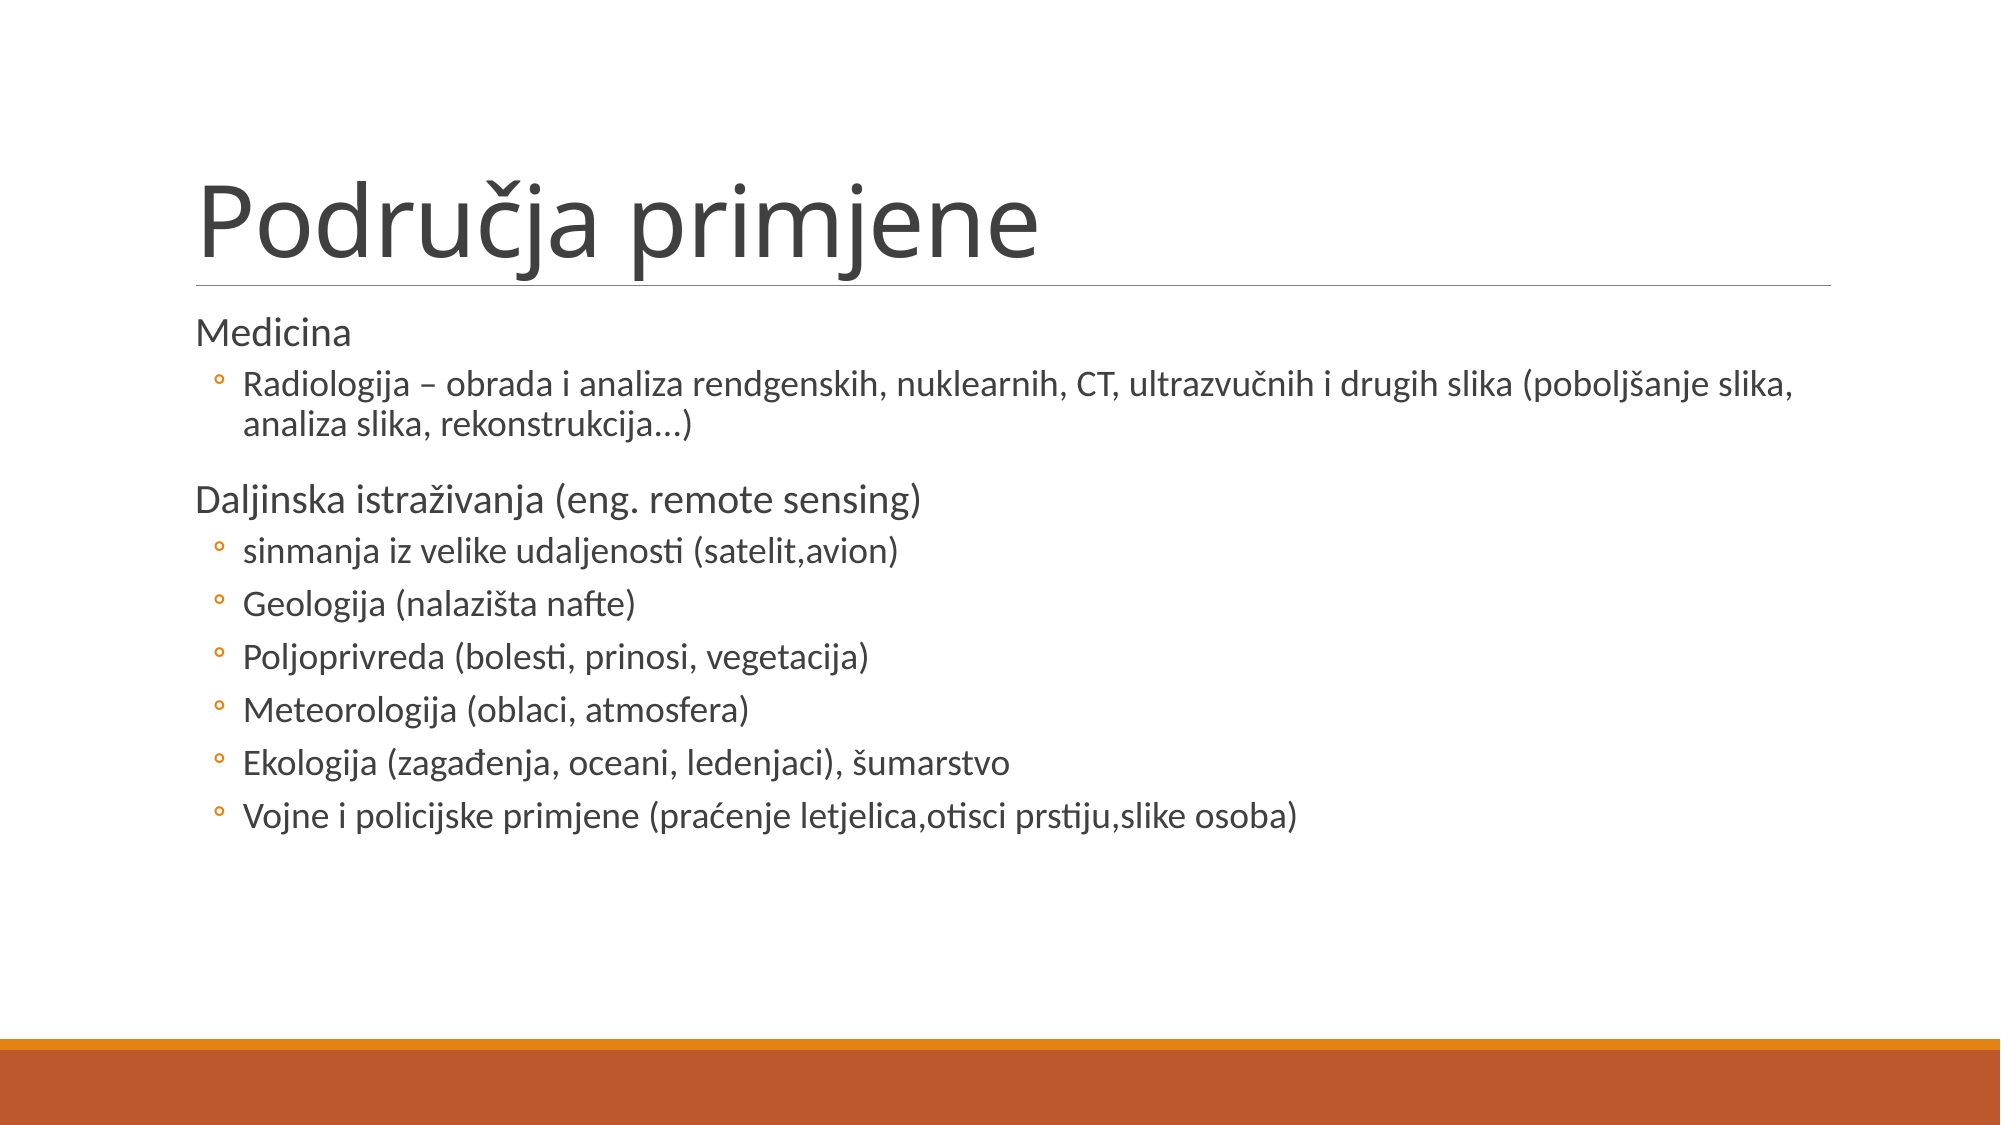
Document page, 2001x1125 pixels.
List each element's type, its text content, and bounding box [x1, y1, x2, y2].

title Područja primjene [180, 47, 1830, 285]
list Medicina Radiologija – obrada i analiza rendgenskih, nuklearnih, CT, ultrazvučnih i drugih slika (poboljšanje slika, analiza slika, rekonstrukcija...) Daljinska istraživanja (eng. remote sensing) sinmanja iz velike udaljenosti (satelit,avion) Geologija (nalazišta nafte) Poljoprivreda (bolesti, prinosi, vegetacija) Meteorologija (oblaci, atmosfera) Ekologija (zagađenja, oceani, ledenjaci), šumarstvo Vojne i policijske primjene (praćenje letjelica,otisci prstiju,slike osoba) [180, 302, 1830, 963]
